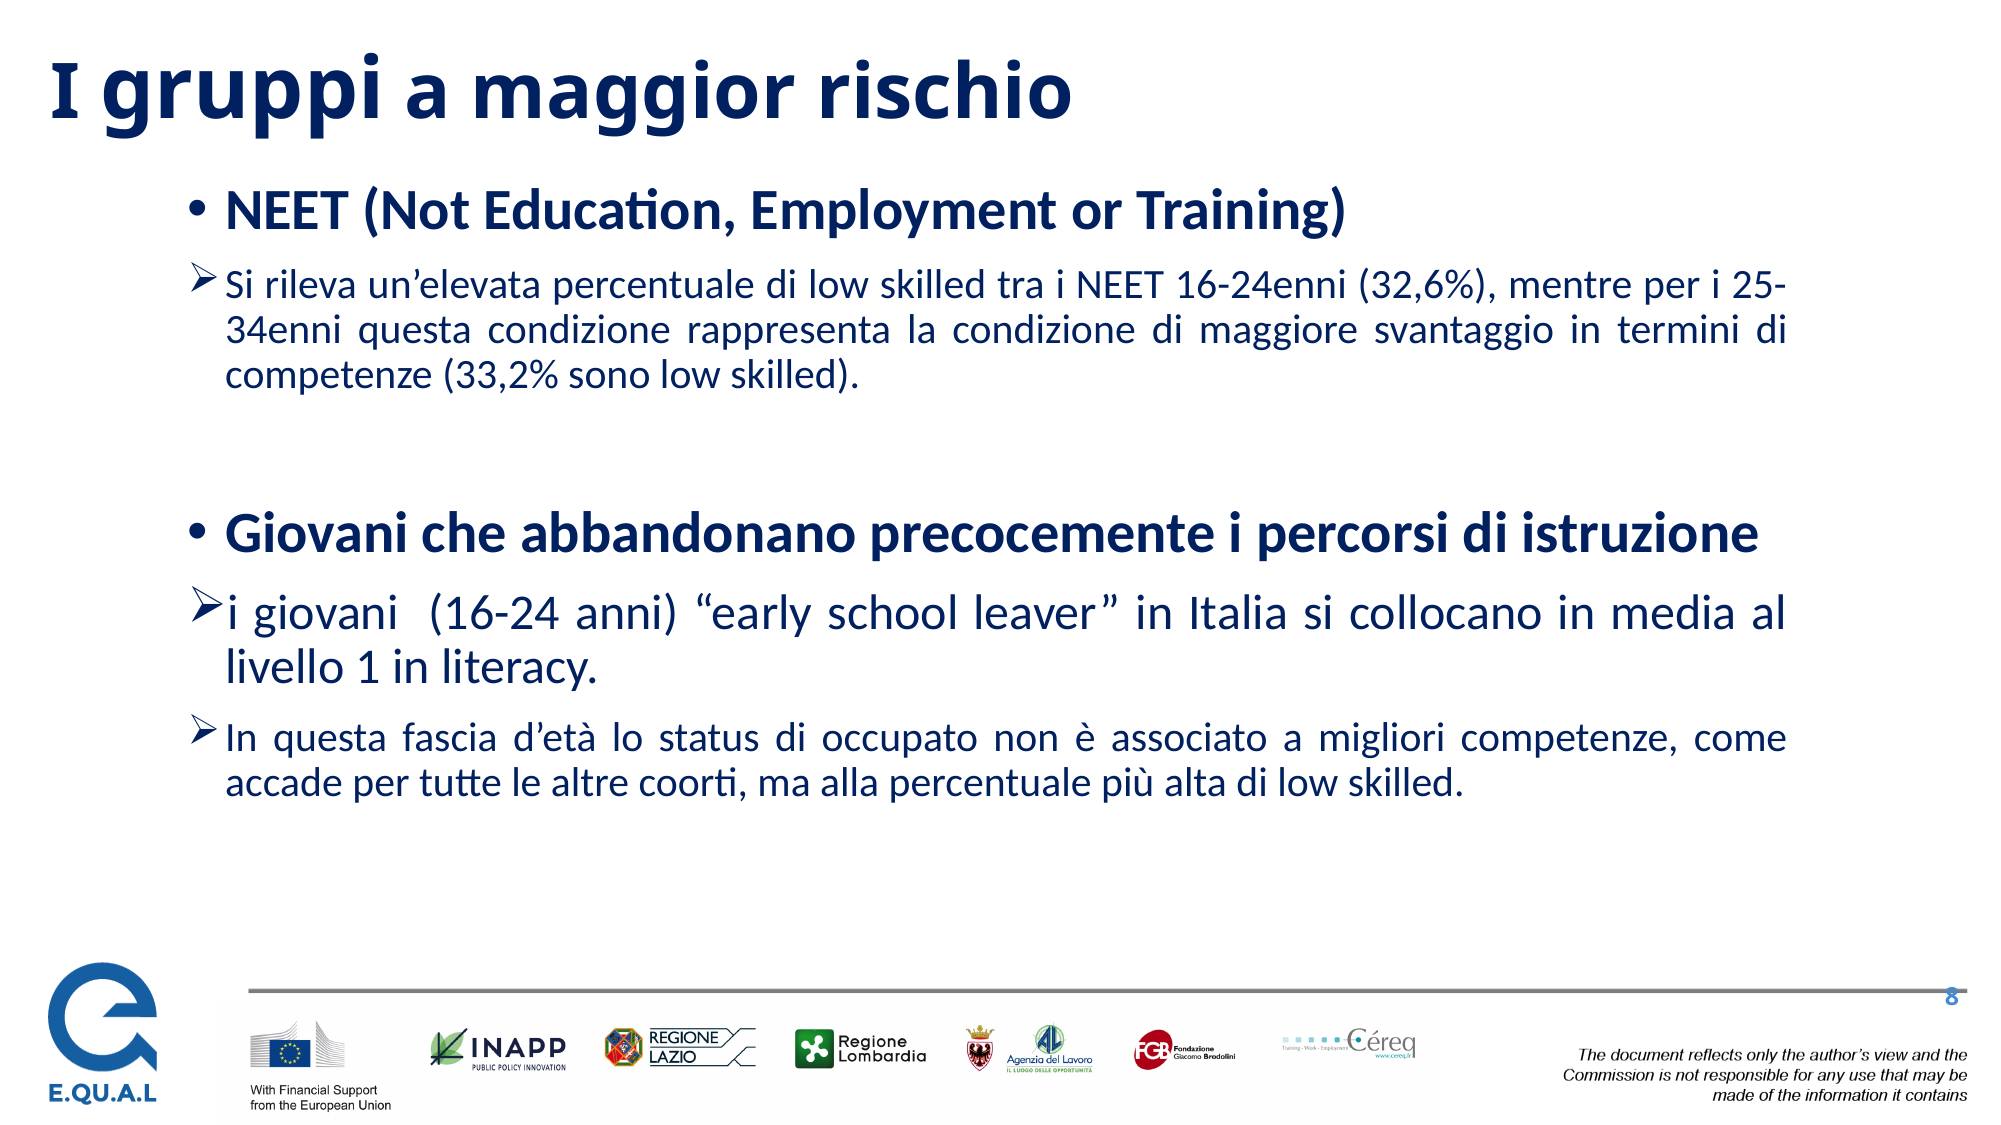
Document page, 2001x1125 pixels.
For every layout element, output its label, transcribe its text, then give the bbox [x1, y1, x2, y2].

list NEET (Not Education, Employment or Training) Si rileva un’elevata percentuale di low skilled tra i NEET 16-24enni (32,6%), mentre per i 25-34enni questa condizione rappresenta la condizione di maggiore svantaggio in termini di competenze (33,2% sono low skilled). Giovani che abbandonano precocemente i percorsi di istruzione i giovani (16-24 anni) “early school leaver” in Italia si collocano in media al livello 1 in literacy. In questa fascia d’età lo status di occupato non è associato a migliori competenze, come accade per tutte le altre coorti, ma alla percentuale più alta di low skilled. [172, 171, 1804, 917]
picture [0, 943, 2000, 1125]
title I gruppi a maggior rischio [35, 37, 1818, 146]
